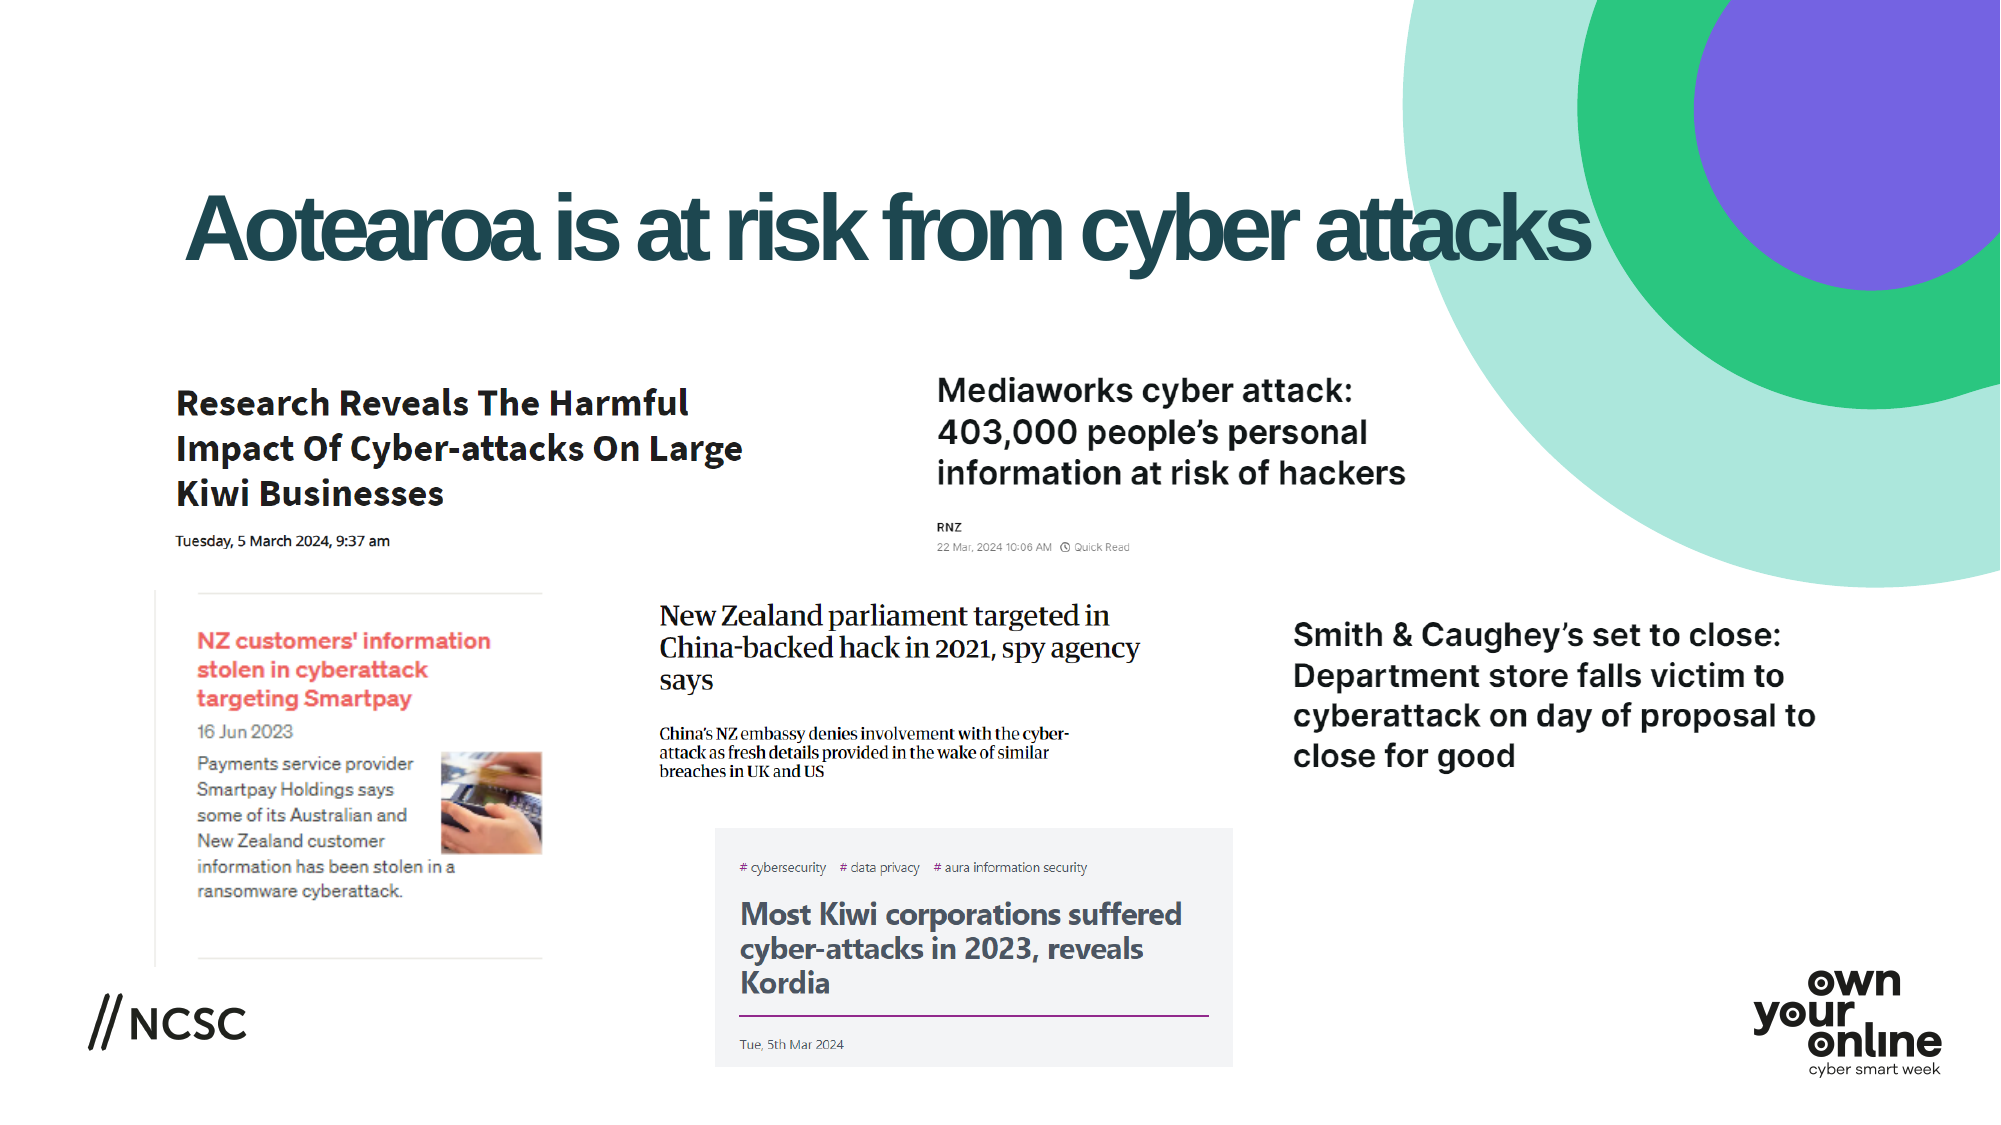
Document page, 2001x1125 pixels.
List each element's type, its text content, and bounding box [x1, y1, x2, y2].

picture [153, 365, 807, 549]
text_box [1402, 0, 2000, 589]
picture [714, 827, 1234, 967]
picture [922, 356, 1402, 573]
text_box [56, 967, 1944, 1079]
title Aotearoa is at risk from cyber attacks [182, 134, 1402, 325]
picture [653, 594, 1170, 791]
picture [1286, 612, 1828, 788]
picture [153, 590, 610, 967]
